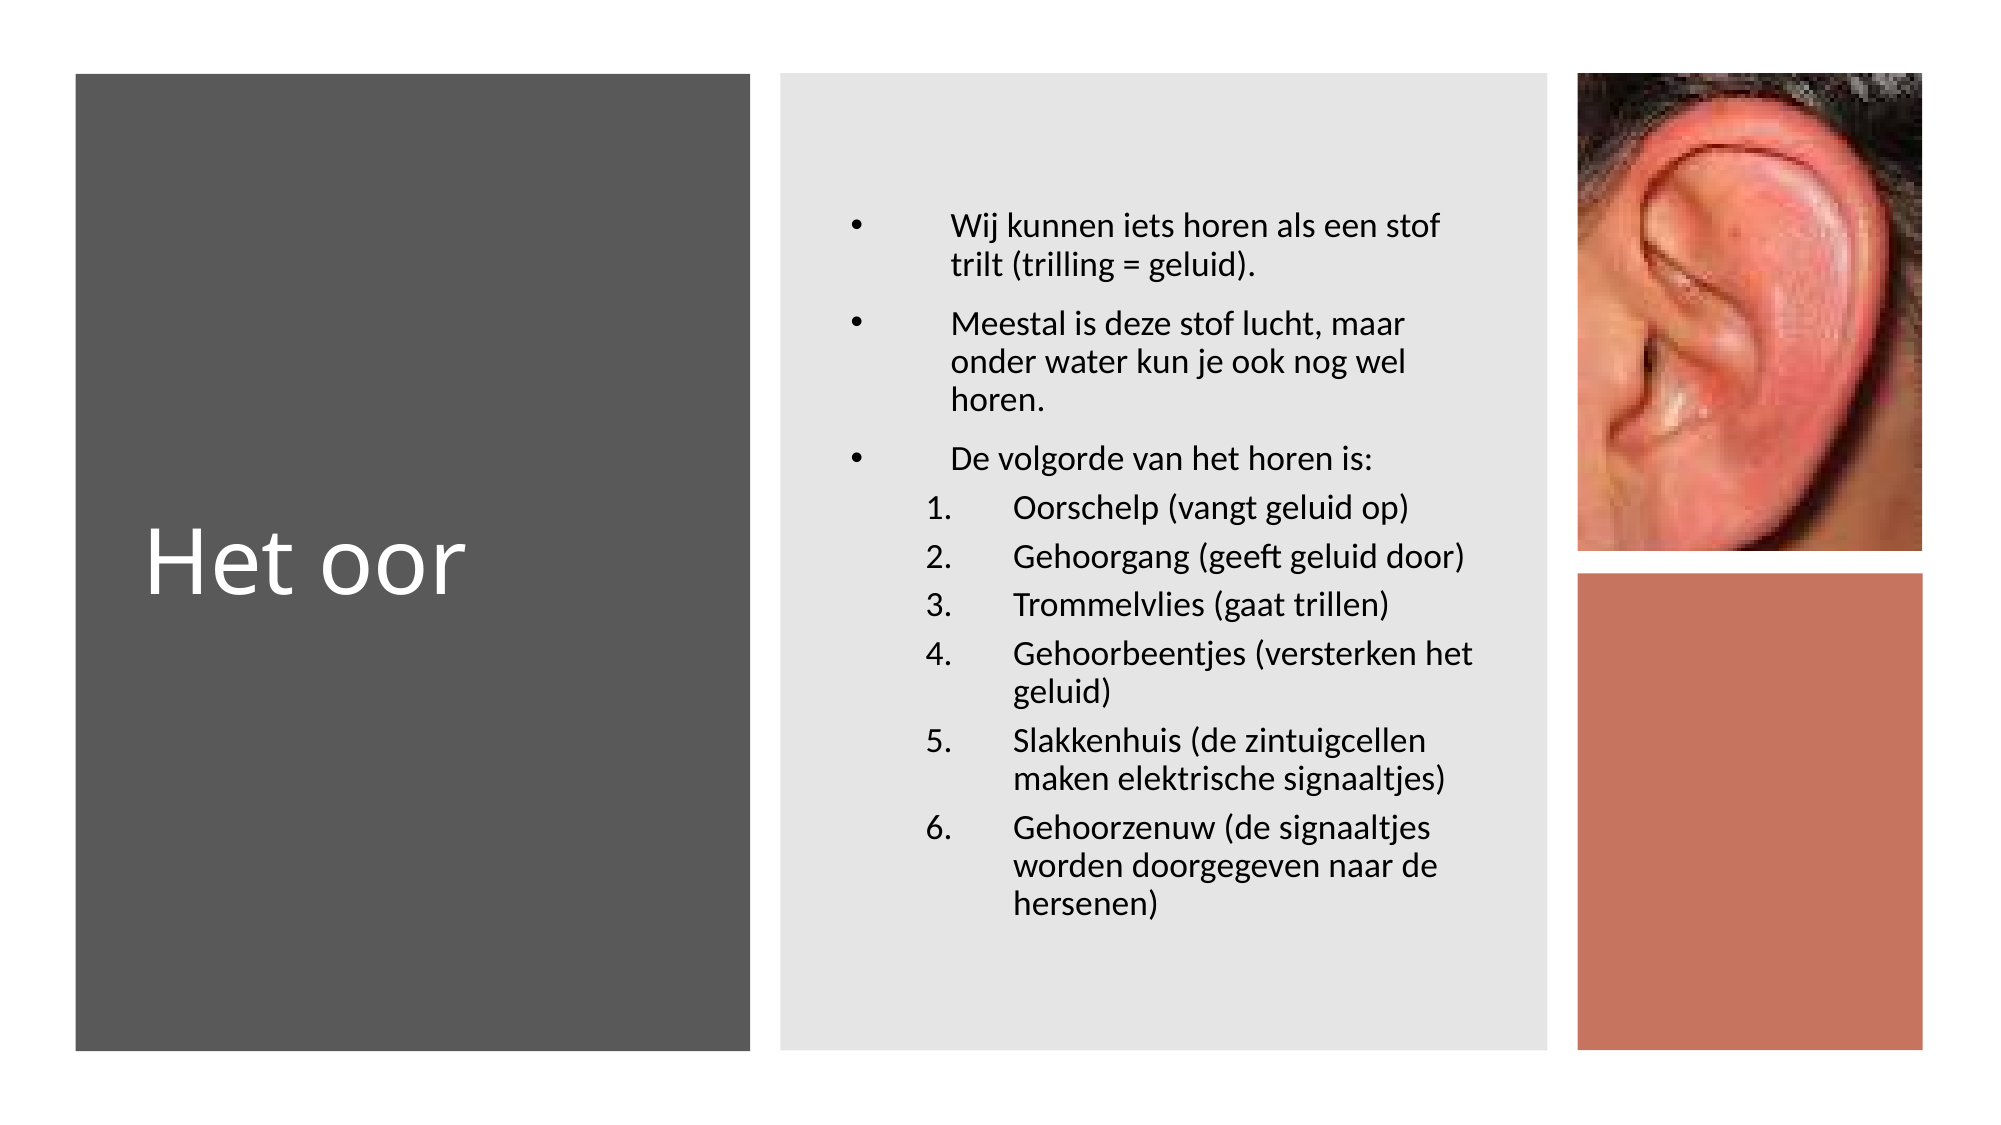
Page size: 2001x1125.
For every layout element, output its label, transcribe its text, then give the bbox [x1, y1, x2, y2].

picture [1577, 73, 1923, 551]
text_box [75, 73, 751, 1052]
text_box [1577, 572, 1924, 1051]
text_box [779, 72, 1548, 1051]
list Wij kunnen iets horen als een stof trilt (trilling = geluid). Meestal is deze stof lucht, maar onder water kun je ook nog wel horen. De volgorde van het horen is: Oorschelp (vangt geluid op) Gehoorgang (geeft geluid door) Trommelvlies (gaat trillen) Gehoorbeentjes (versterken het geluid) Slakkenhuis (de zintuigcellen maken elektrische signaaltjes) Gehoorzenuw (de signaaltjes worden doorgegeven naar de hersenen) [835, 125, 1499, 1006]
title Het oor [127, 125, 703, 1006]
